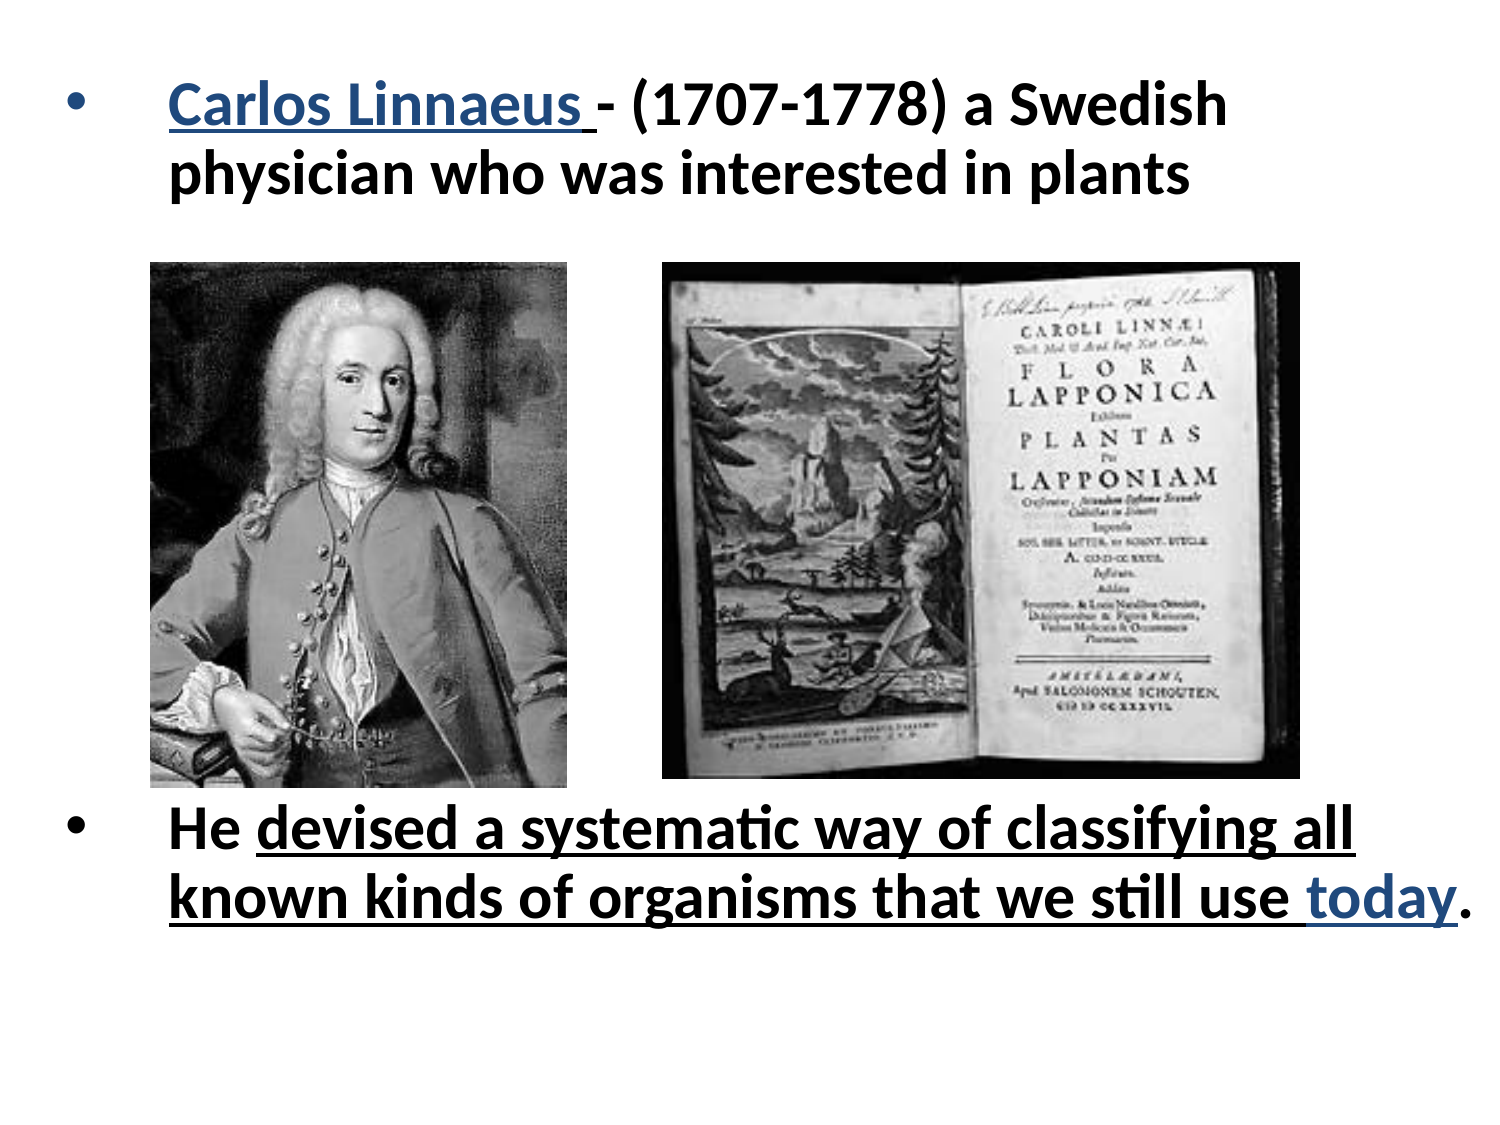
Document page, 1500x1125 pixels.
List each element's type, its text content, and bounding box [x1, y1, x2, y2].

picture [662, 262, 1301, 780]
list Carlos Linnaeus - (1707-1778) a Swedish physician who was interested in plants He devised a systematic way of classifying all known kinds of organisms that we still use today. [50, 62, 1500, 1063]
picture [149, 262, 568, 788]
